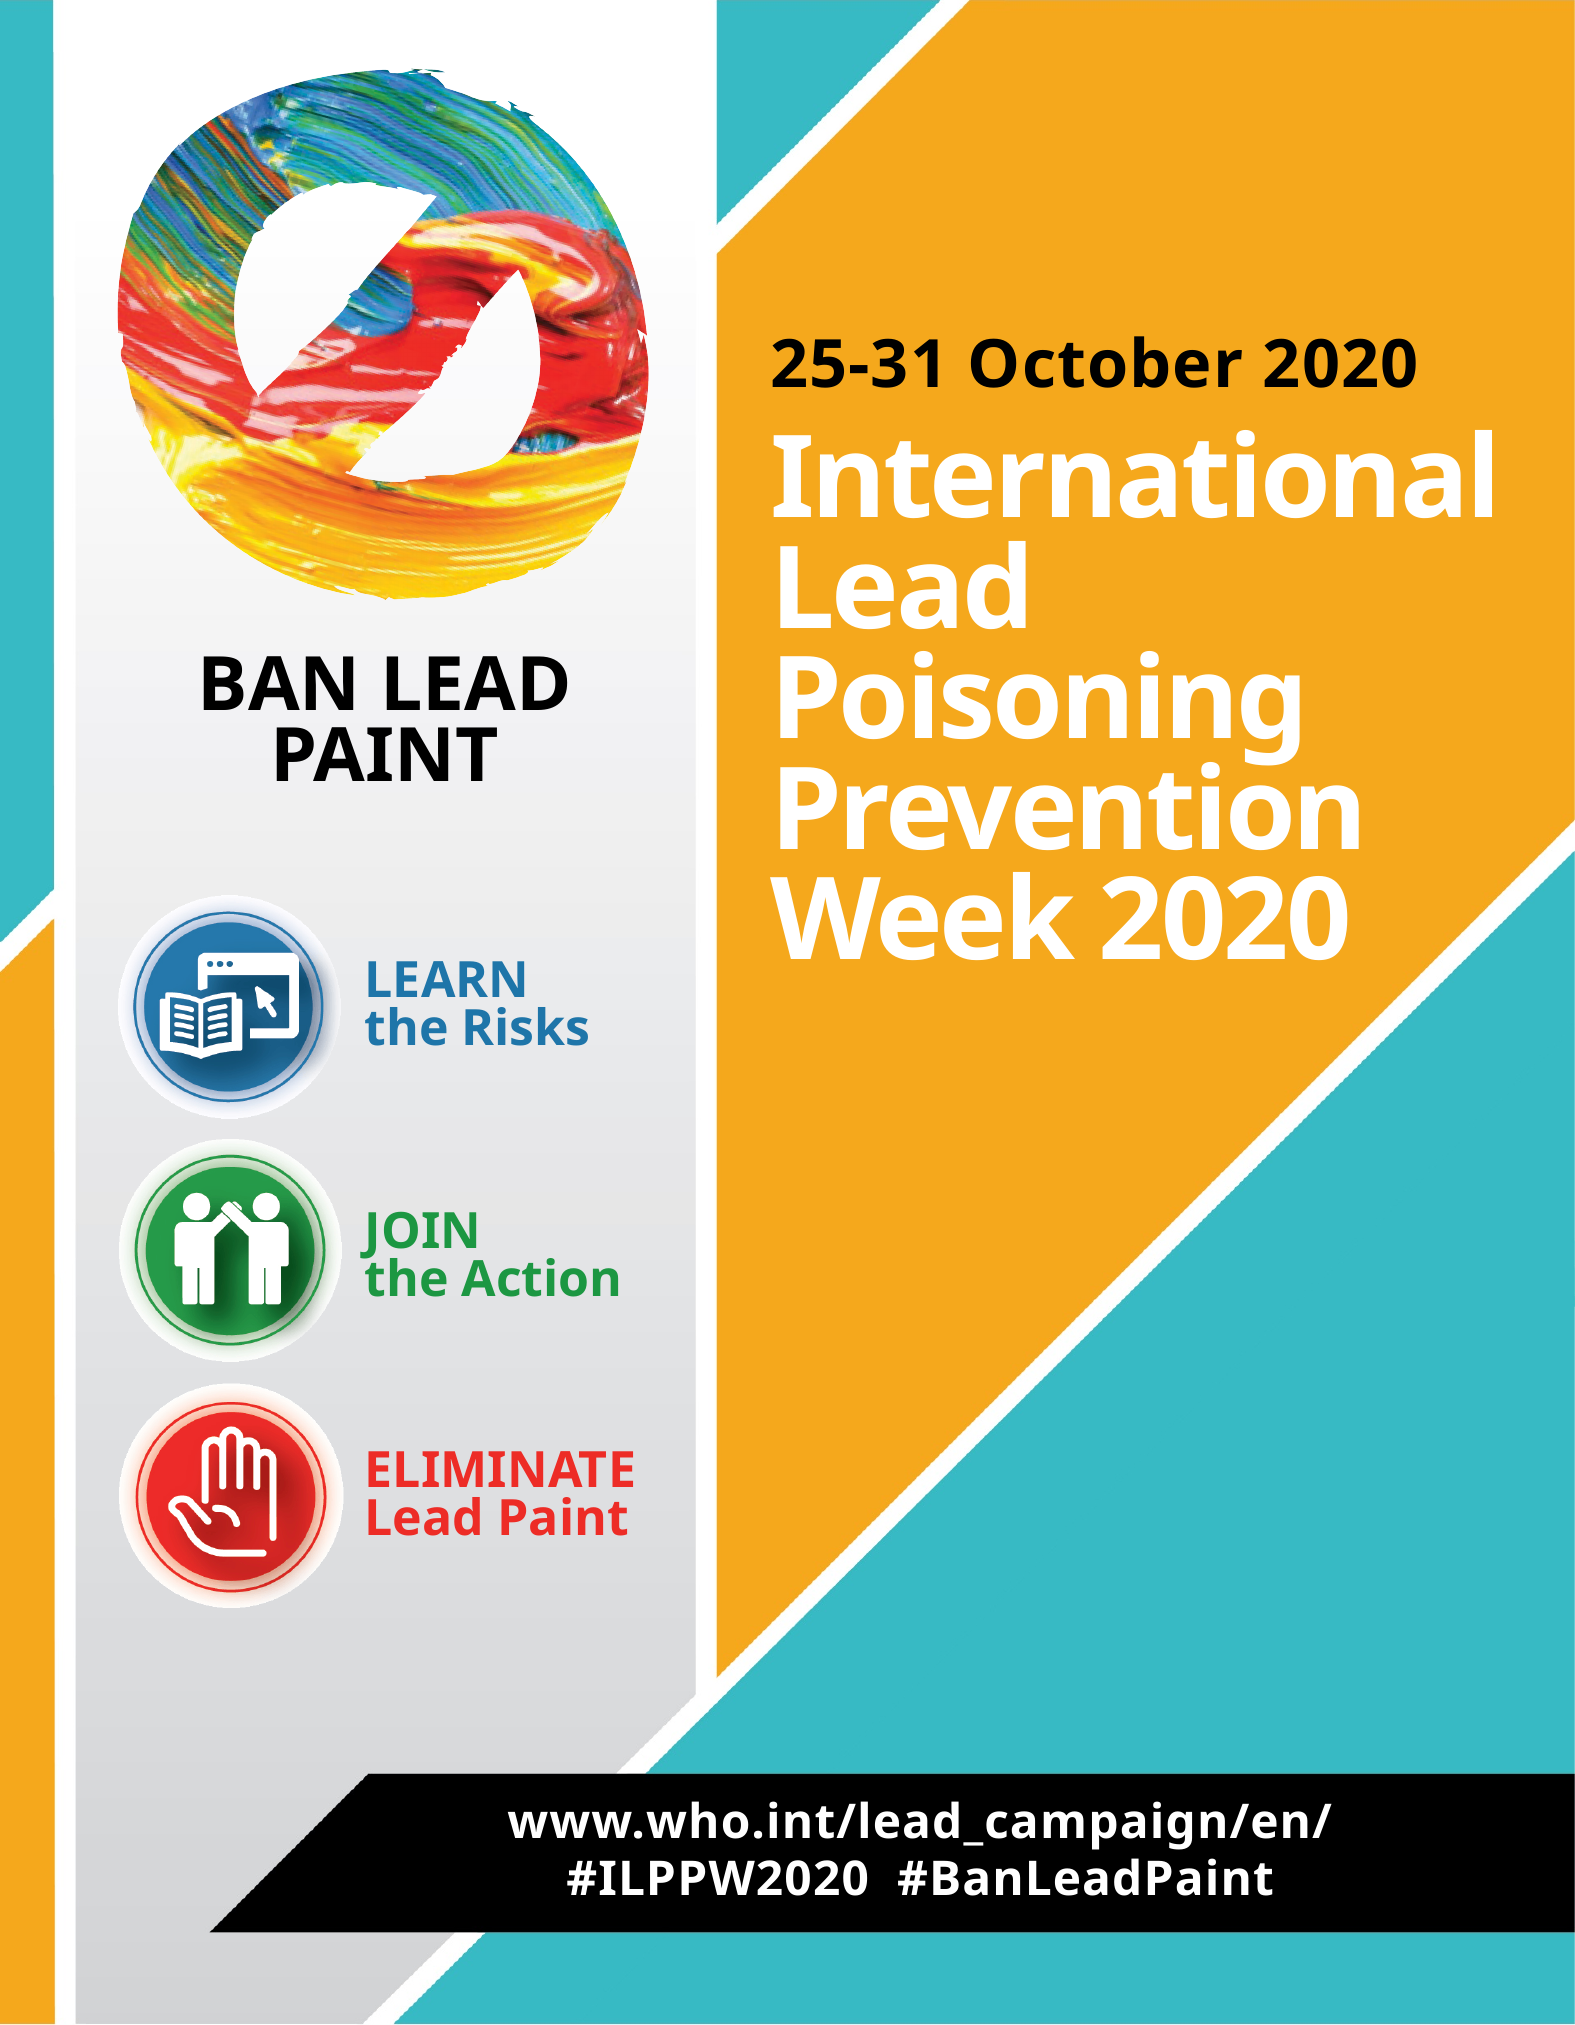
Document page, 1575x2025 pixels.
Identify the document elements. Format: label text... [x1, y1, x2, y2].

text_box 25-31 October 2020 [755, 303, 1503, 408]
title www.who.int/lead_campaign/en/ #ILPPW2020 #BanLeadPaint [438, 1792, 1404, 1903]
text_box LEARN the Risks [355, 952, 624, 1063]
text_box JOIN the Action [353, 1203, 670, 1314]
text_box ELIMINATE Lead Paint [356, 1442, 673, 1553]
picture [0, 0, 1575, 2025]
text_box BAN LEAD PAINT [158, 646, 612, 804]
text_box International Lead Poisoning Prevention Week 2020 [755, 423, 1565, 990]
